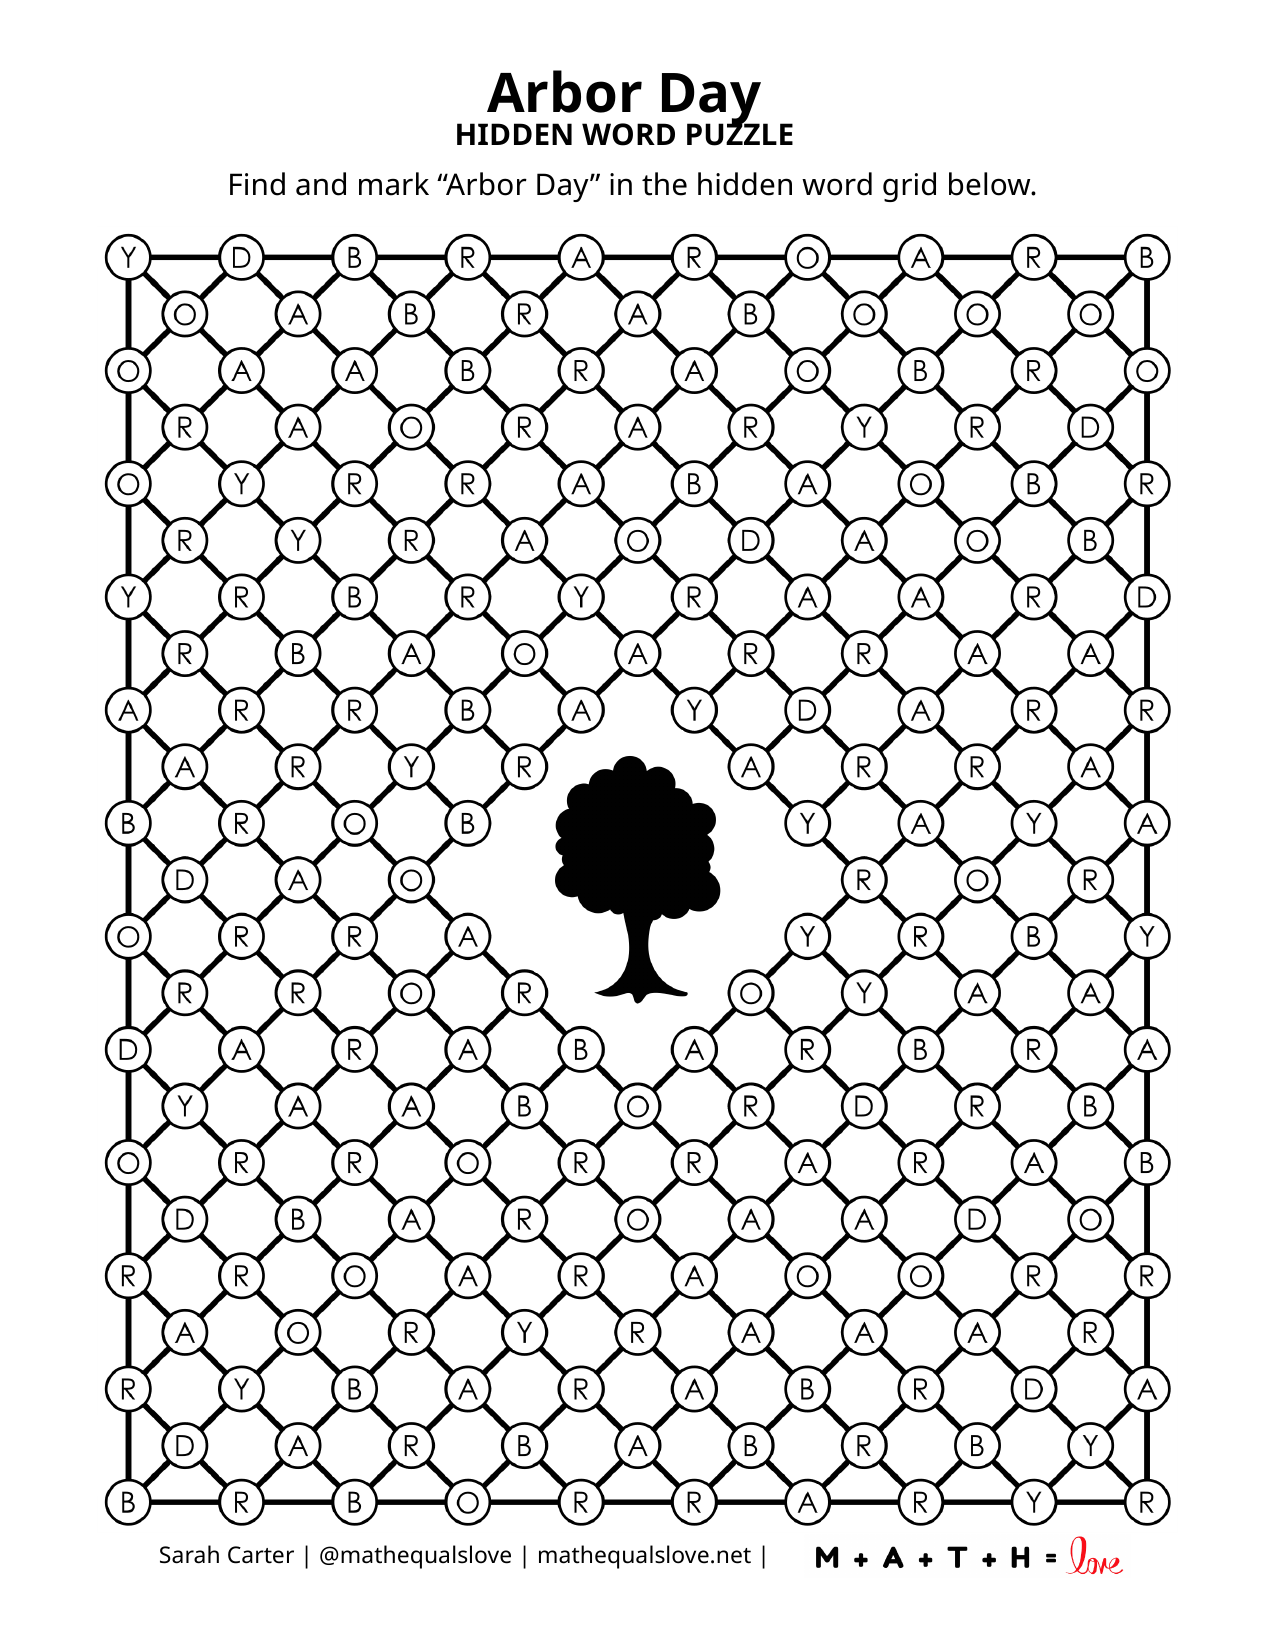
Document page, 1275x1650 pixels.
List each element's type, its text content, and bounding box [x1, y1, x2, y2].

picture [97, 226, 1178, 1533]
text_box HIDDEN WORD PUZZLE [319, 108, 930, 159]
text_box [143, 1533, 1132, 1579]
text_box Find and mark “Arbor Day” in the hidden word grid below. [86, 158, 1189, 209]
text_box Arbor Day [302, 57, 947, 124]
